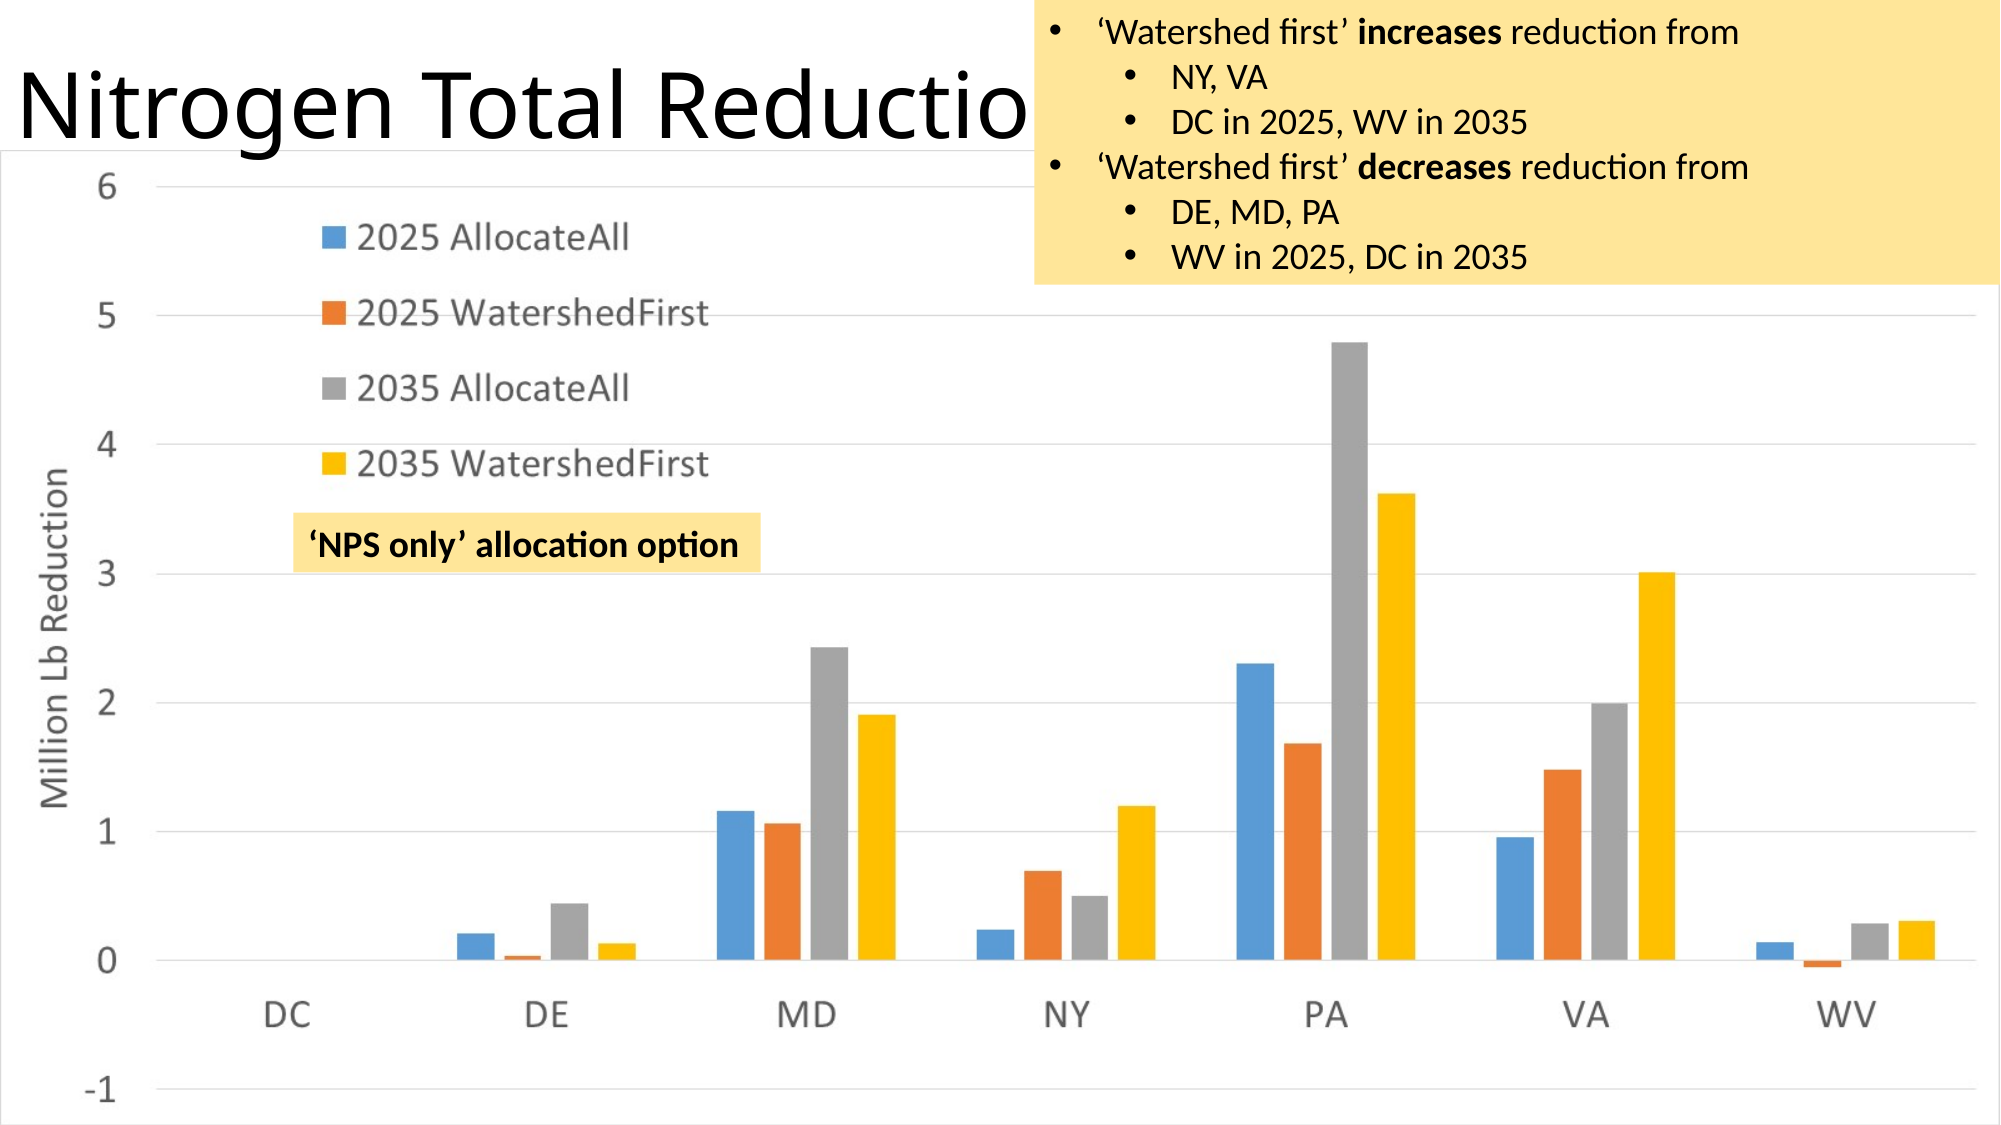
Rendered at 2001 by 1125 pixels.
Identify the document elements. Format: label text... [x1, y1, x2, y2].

picture [0, 150, 2000, 1125]
title Nitrogen Total Reductions [0, 0, 1034, 150]
text_box ‘Watershed first’ increases reduction from NY, VA DC in 2025, WV in 2035 ‘Watershed first’ decreases reduction from DE, MD, PA WV in 2025, DC in 2035 [1034, 0, 2000, 150]
